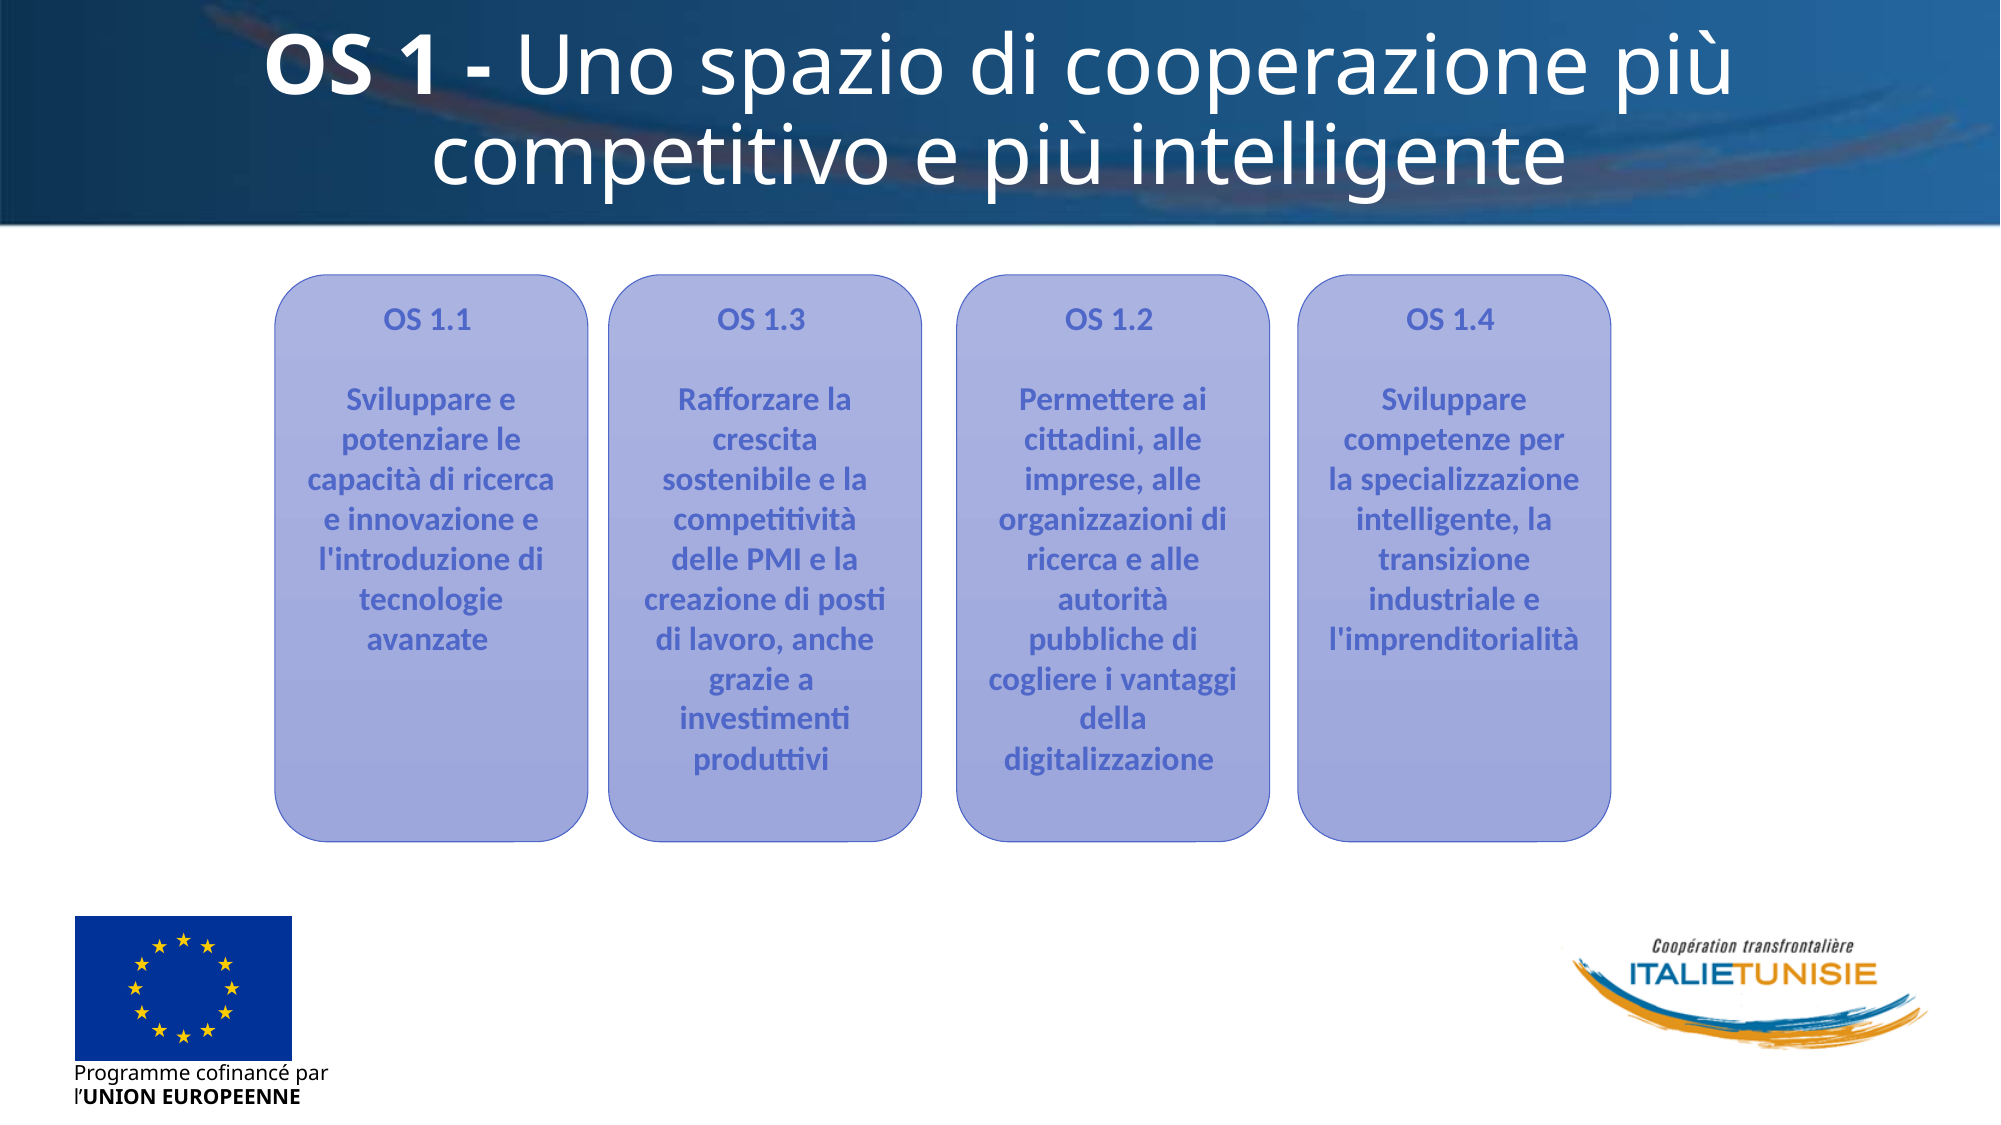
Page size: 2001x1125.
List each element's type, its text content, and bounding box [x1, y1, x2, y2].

picture [75, 916, 292, 1061]
title OS 1 - Uno spazio di cooperazione più competitivo e più intelligente [137, 14, 1863, 233]
picture [1559, 894, 1942, 1085]
picture [0, 0, 2000, 229]
text_box OS 1.3 Rafforzare la crescita sostenibile e la competitività delle PMI e la creazione di posti di lavoro, anche grazie a investimenti produttivi [608, 274, 923, 843]
text_box OS 1.1 Sviluppare e potenziare le capacità di ricerca e innovazione e l'introduzione di tecnologie avanzate [274, 274, 589, 843]
text_box OS 1.2 Permettere ai cittadini, alle imprese, alle organizzazioni di ricerca e alle autorità pubbliche di cogliere i vantaggi della digitalizzazione [956, 274, 1271, 843]
text_box OS 1.4 Sviluppare competenze per la specializzazione intelligente, la transizione industriale e l'imprenditorialità [1297, 274, 1612, 843]
